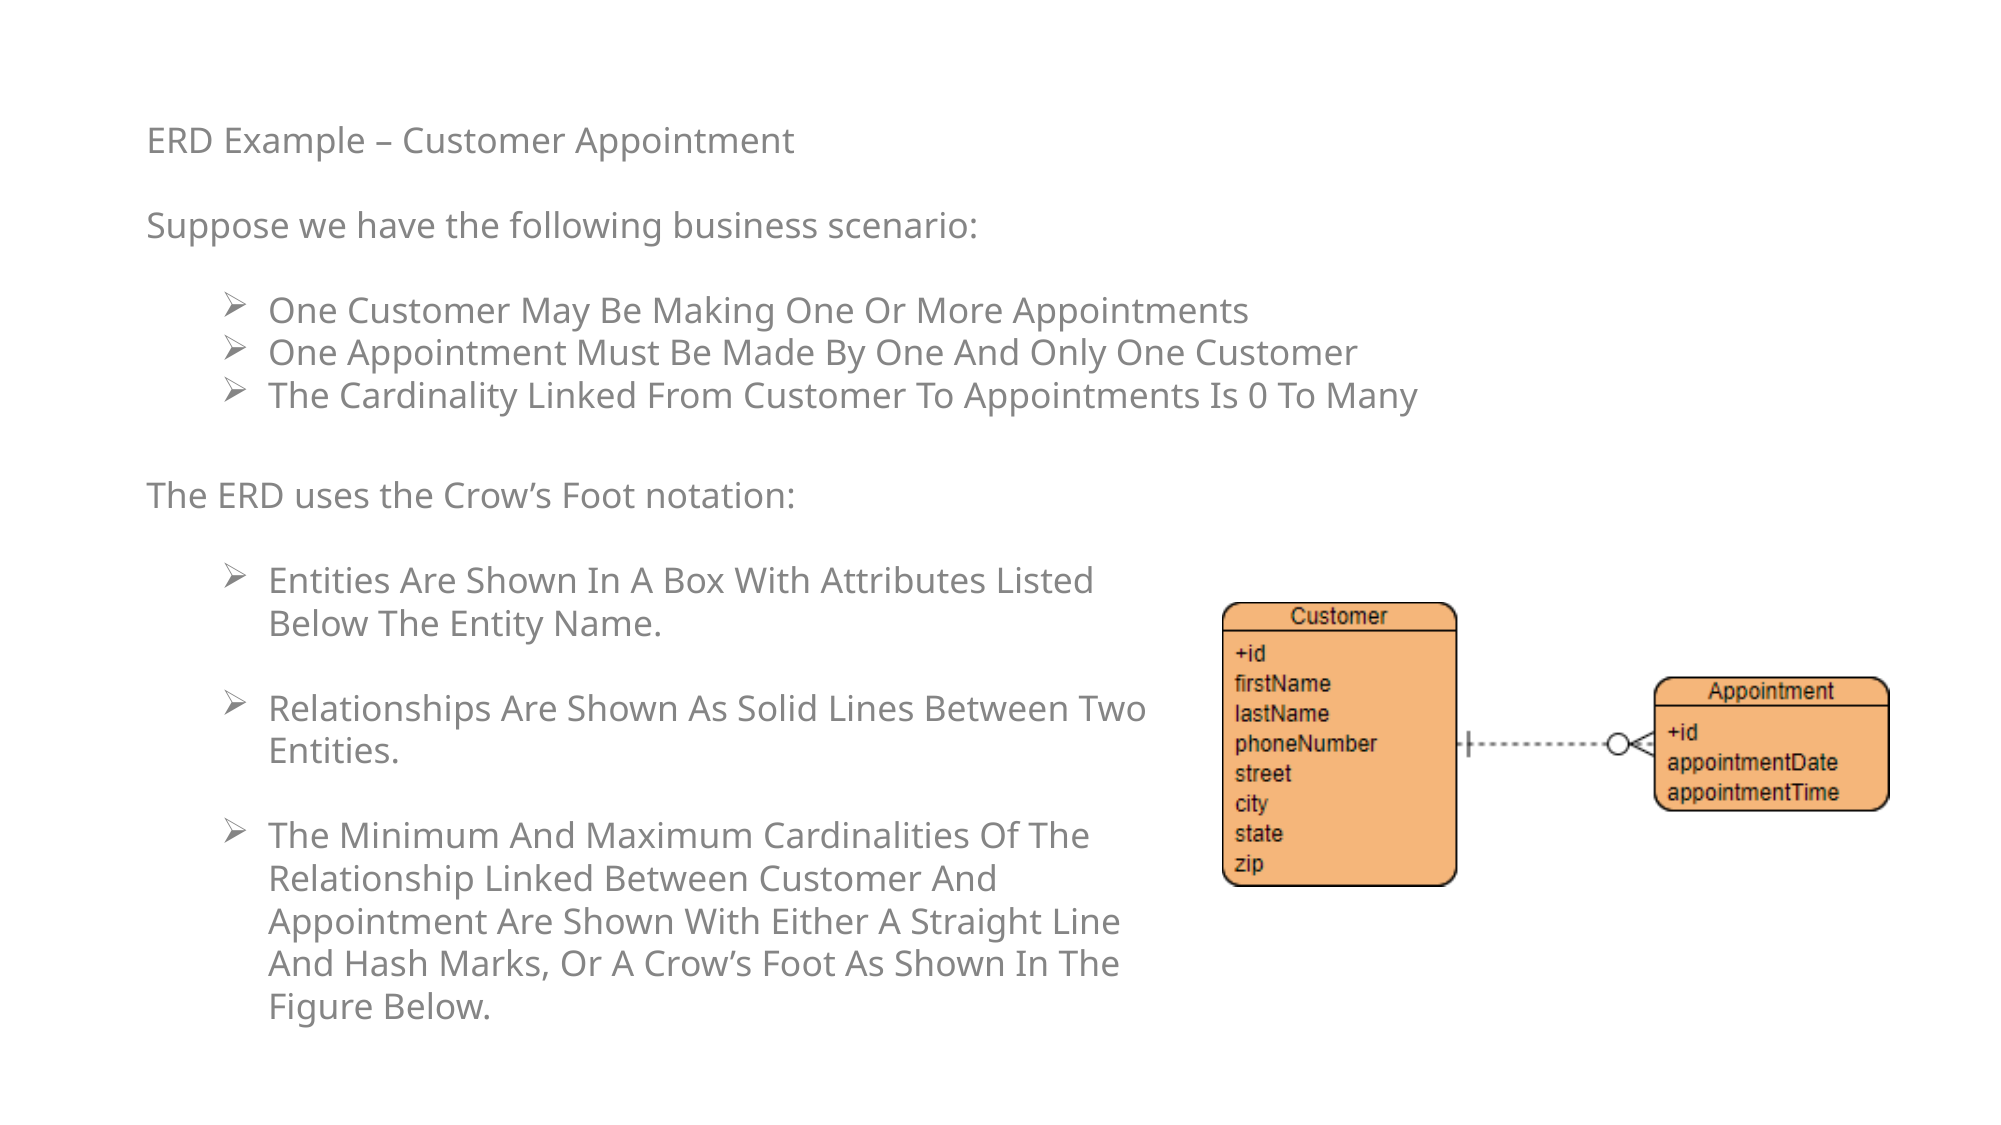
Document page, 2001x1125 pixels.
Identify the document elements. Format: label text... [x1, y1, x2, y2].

picture [1222, 602, 1890, 887]
text_box ERD Example – Customer Appointment Suppose we have the following business scenario: One Customer May Be Making One Or More Appointments One Appointment Must Be Made By One And Only One Customer The Cardinality Linked From Customer To Appointments Is 0 To Many [131, 110, 1587, 508]
text_box The ERD uses the Crow’s Foot notation: Entities Are Shown In A Box With Attributes Listed Below The Entity Name. Relationships Are Shown As Solid Lines Between Two Entities. The Minimum And Maximum Cardinalities Of The Relationship Linked Between Customer And Appointment Are Shown With Either A Straight Line And Hash Marks, Or A Crow’s Foot As Shown In The Figure Below. [131, 466, 1194, 1119]
